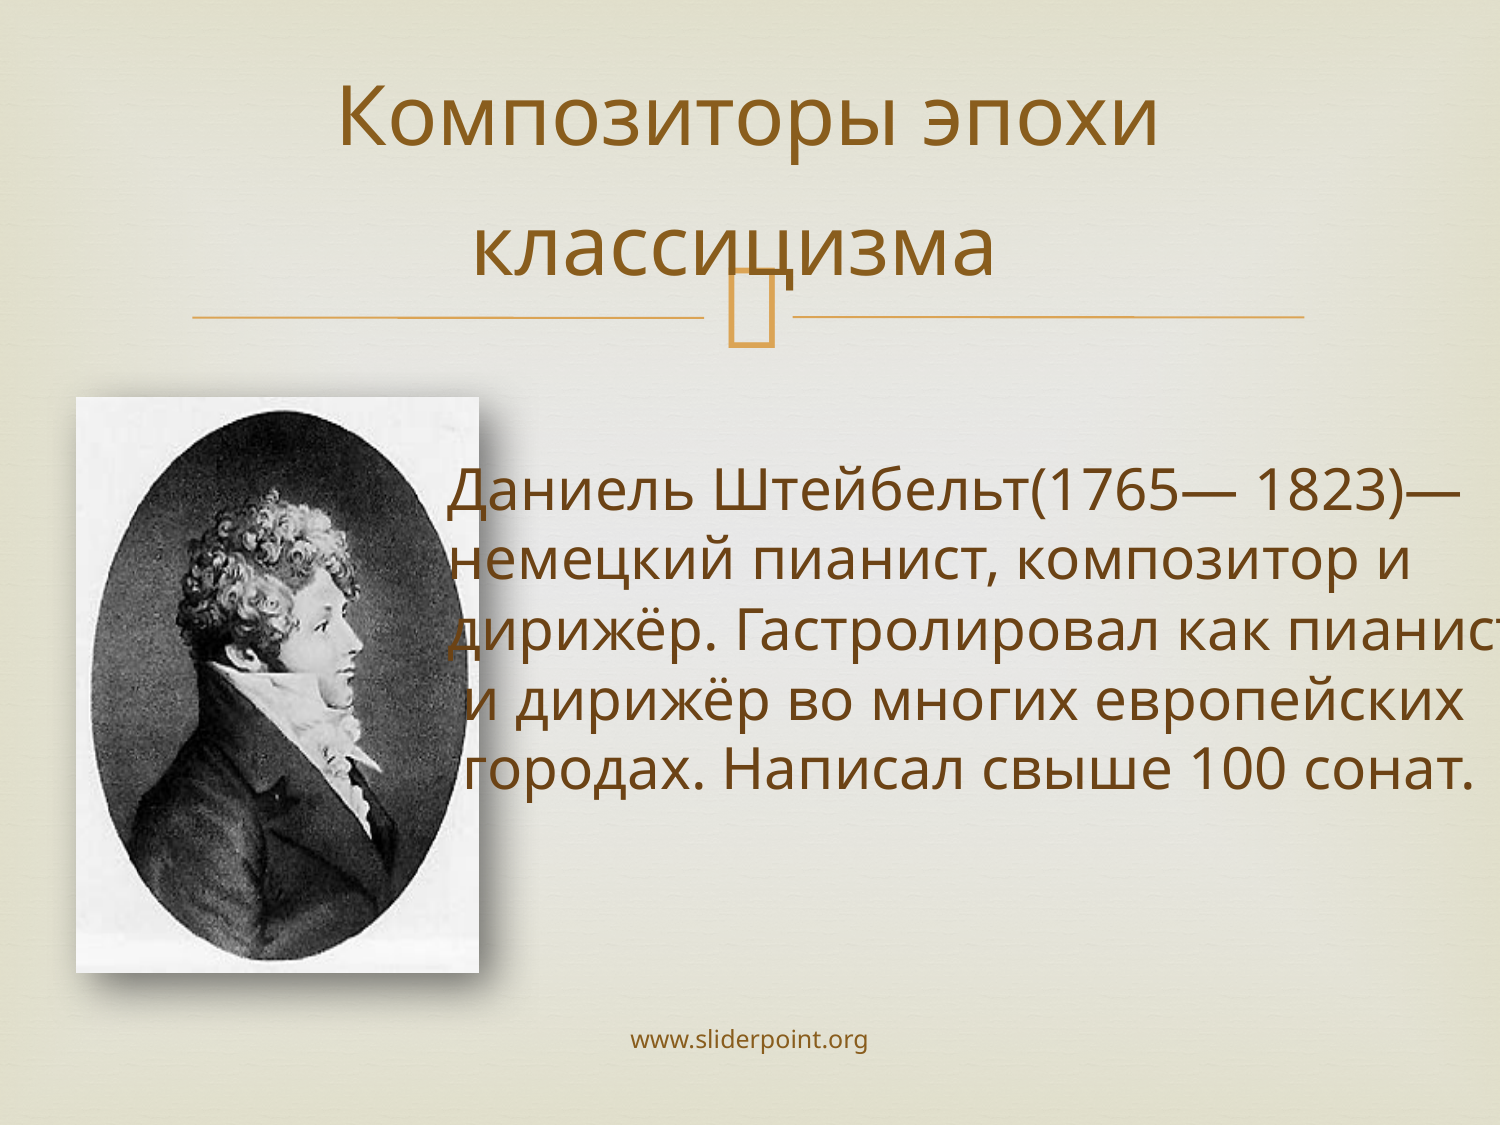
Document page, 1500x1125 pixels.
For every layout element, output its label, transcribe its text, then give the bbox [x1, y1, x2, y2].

footer www.sliderpoint.org [512, 1010, 988, 1071]
title Композиторы эпохи классицизма [112, 93, 1386, 267]
text_box Даниель Штейбельт(1765— 1823)— немецкий пианист, композитор и дирижёр. Гастролировал как пианист и дирижёр во многих европейских городах. Написал свыше 100 сонат. [485, 444, 1500, 879]
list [76, 396, 479, 973]
